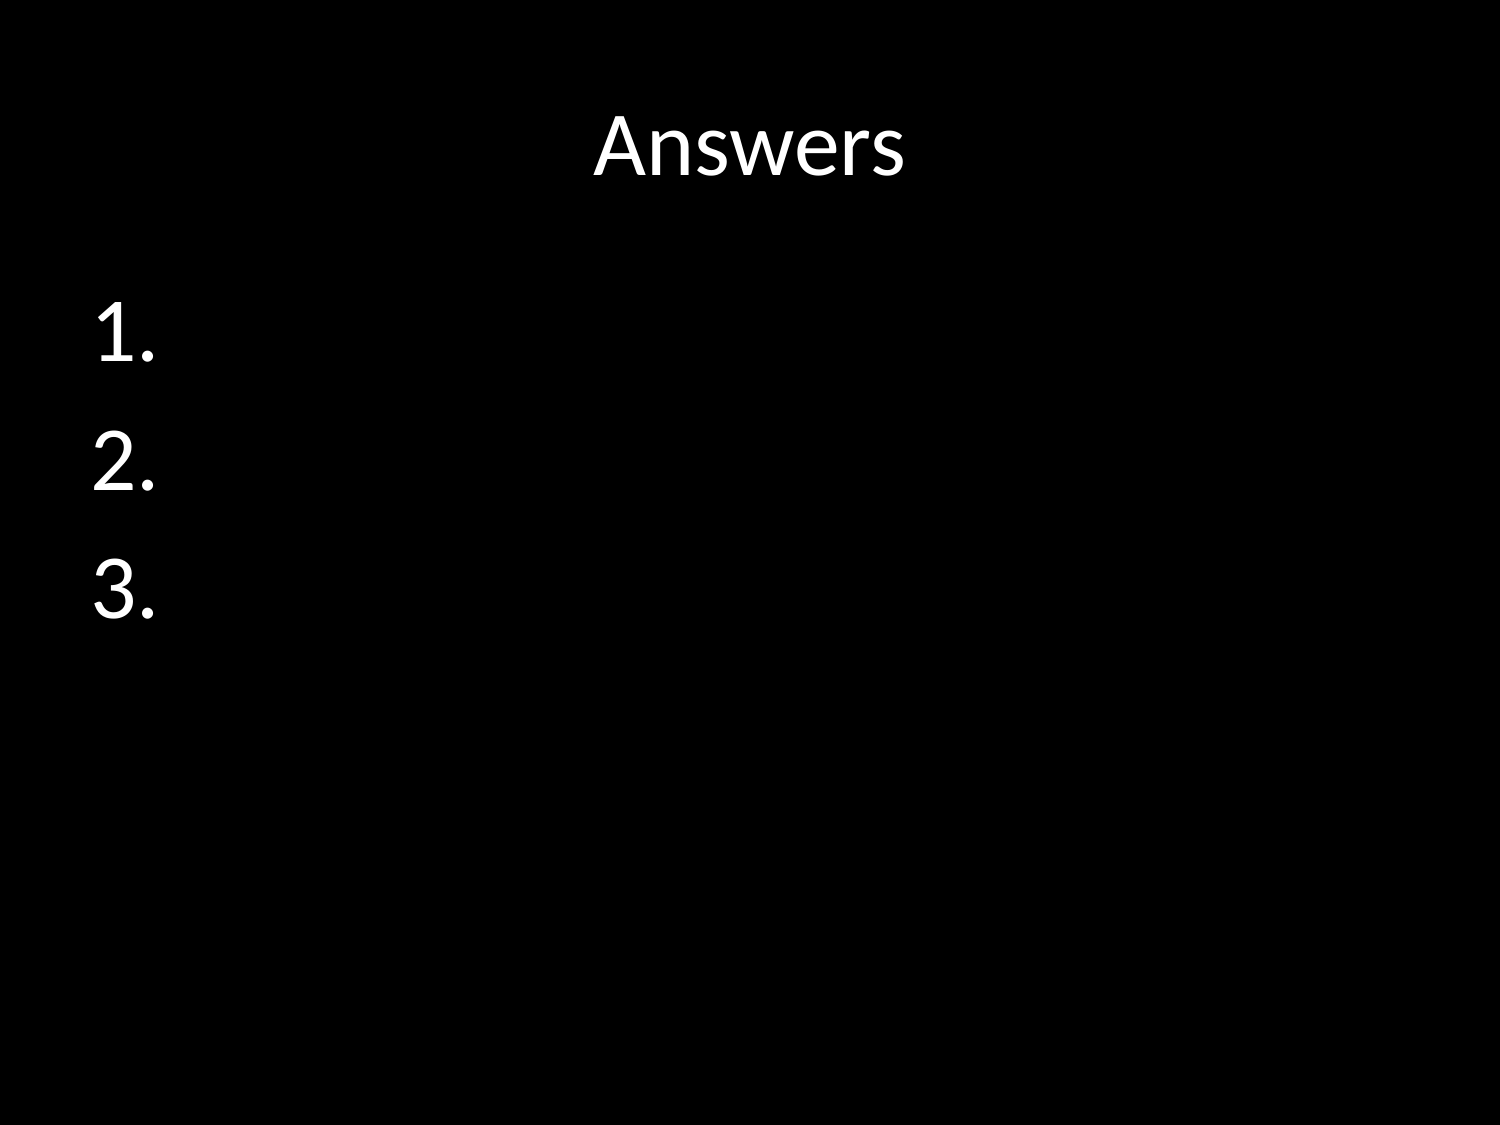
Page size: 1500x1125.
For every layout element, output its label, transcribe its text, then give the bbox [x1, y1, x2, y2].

title Answers [75, 45, 1425, 233]
